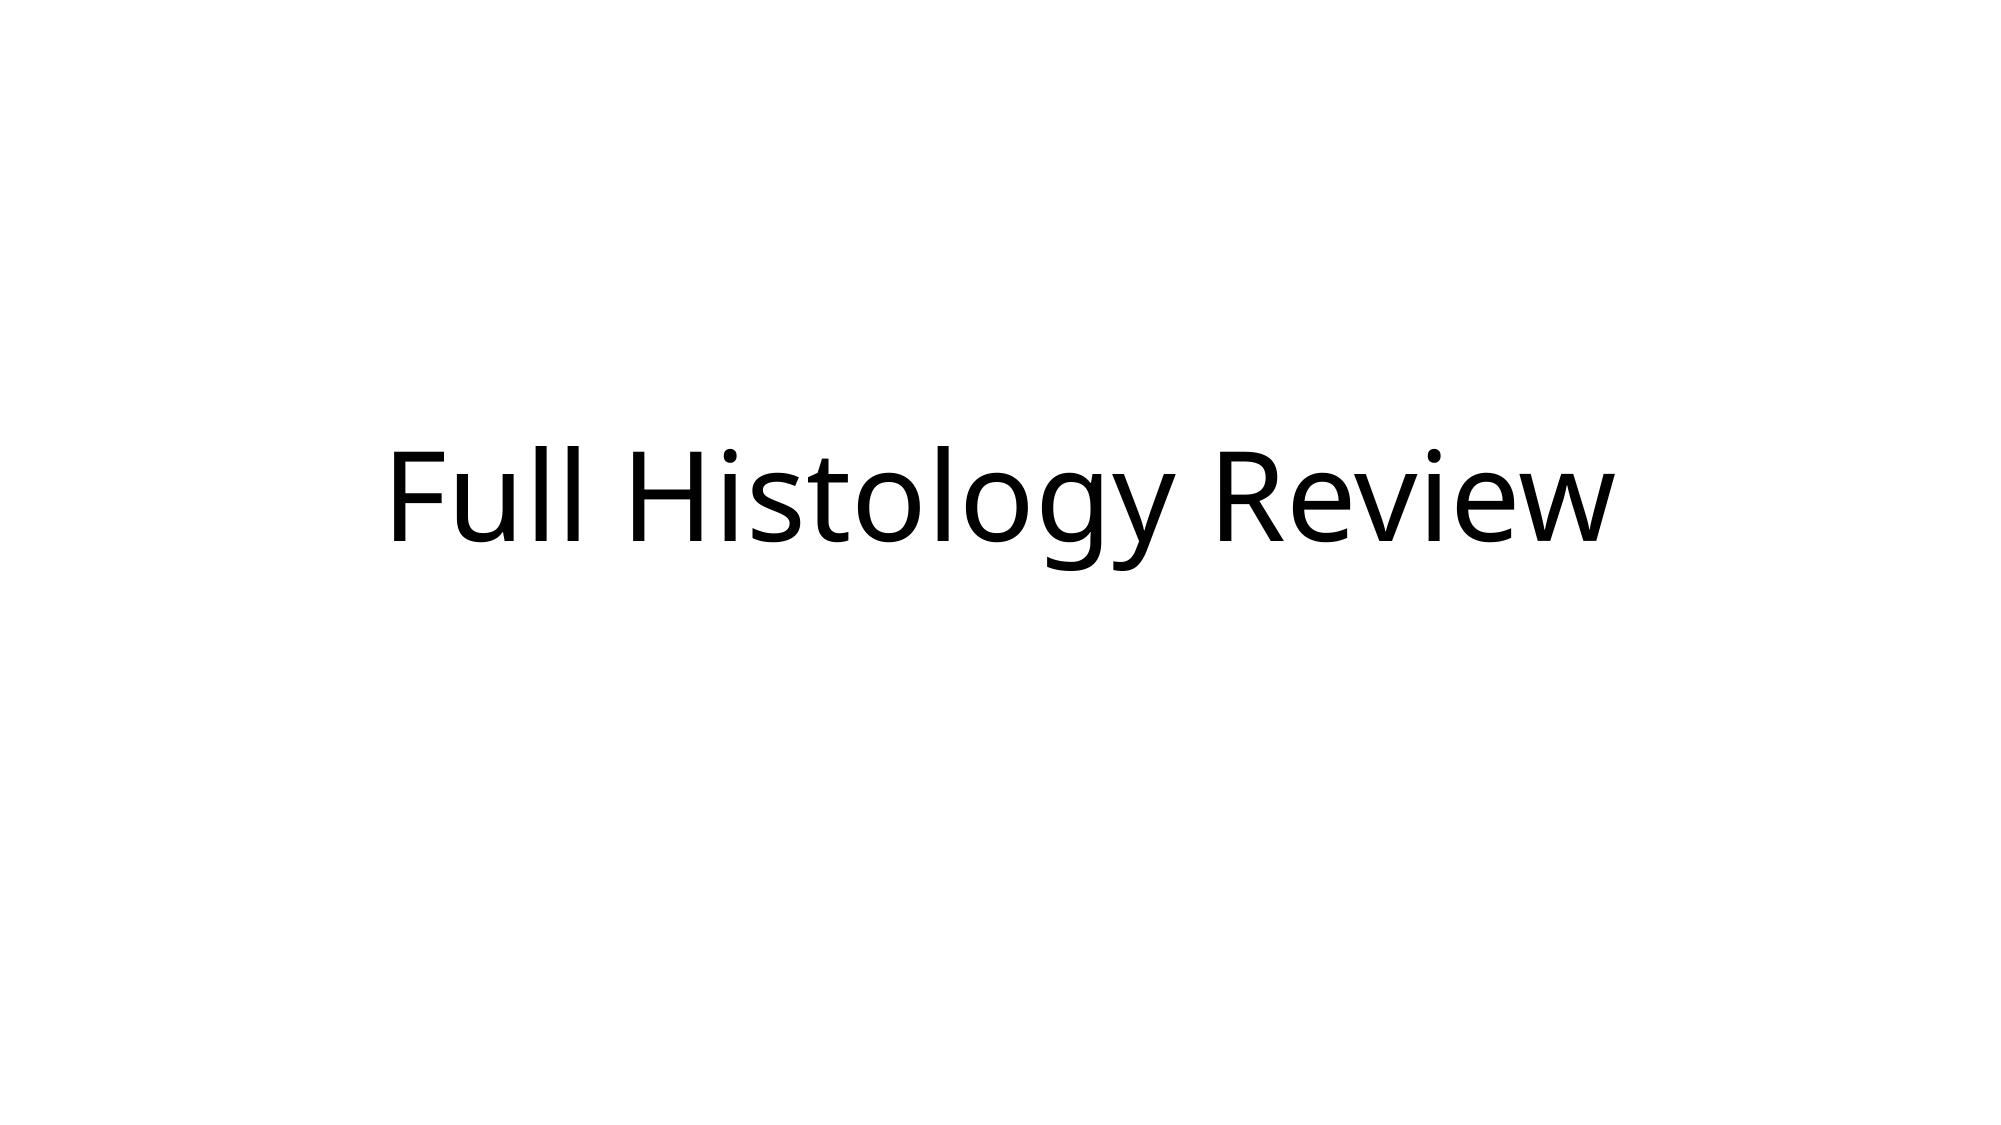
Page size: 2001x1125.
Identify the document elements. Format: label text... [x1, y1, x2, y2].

title Full Histology Review [249, 184, 1750, 576]
